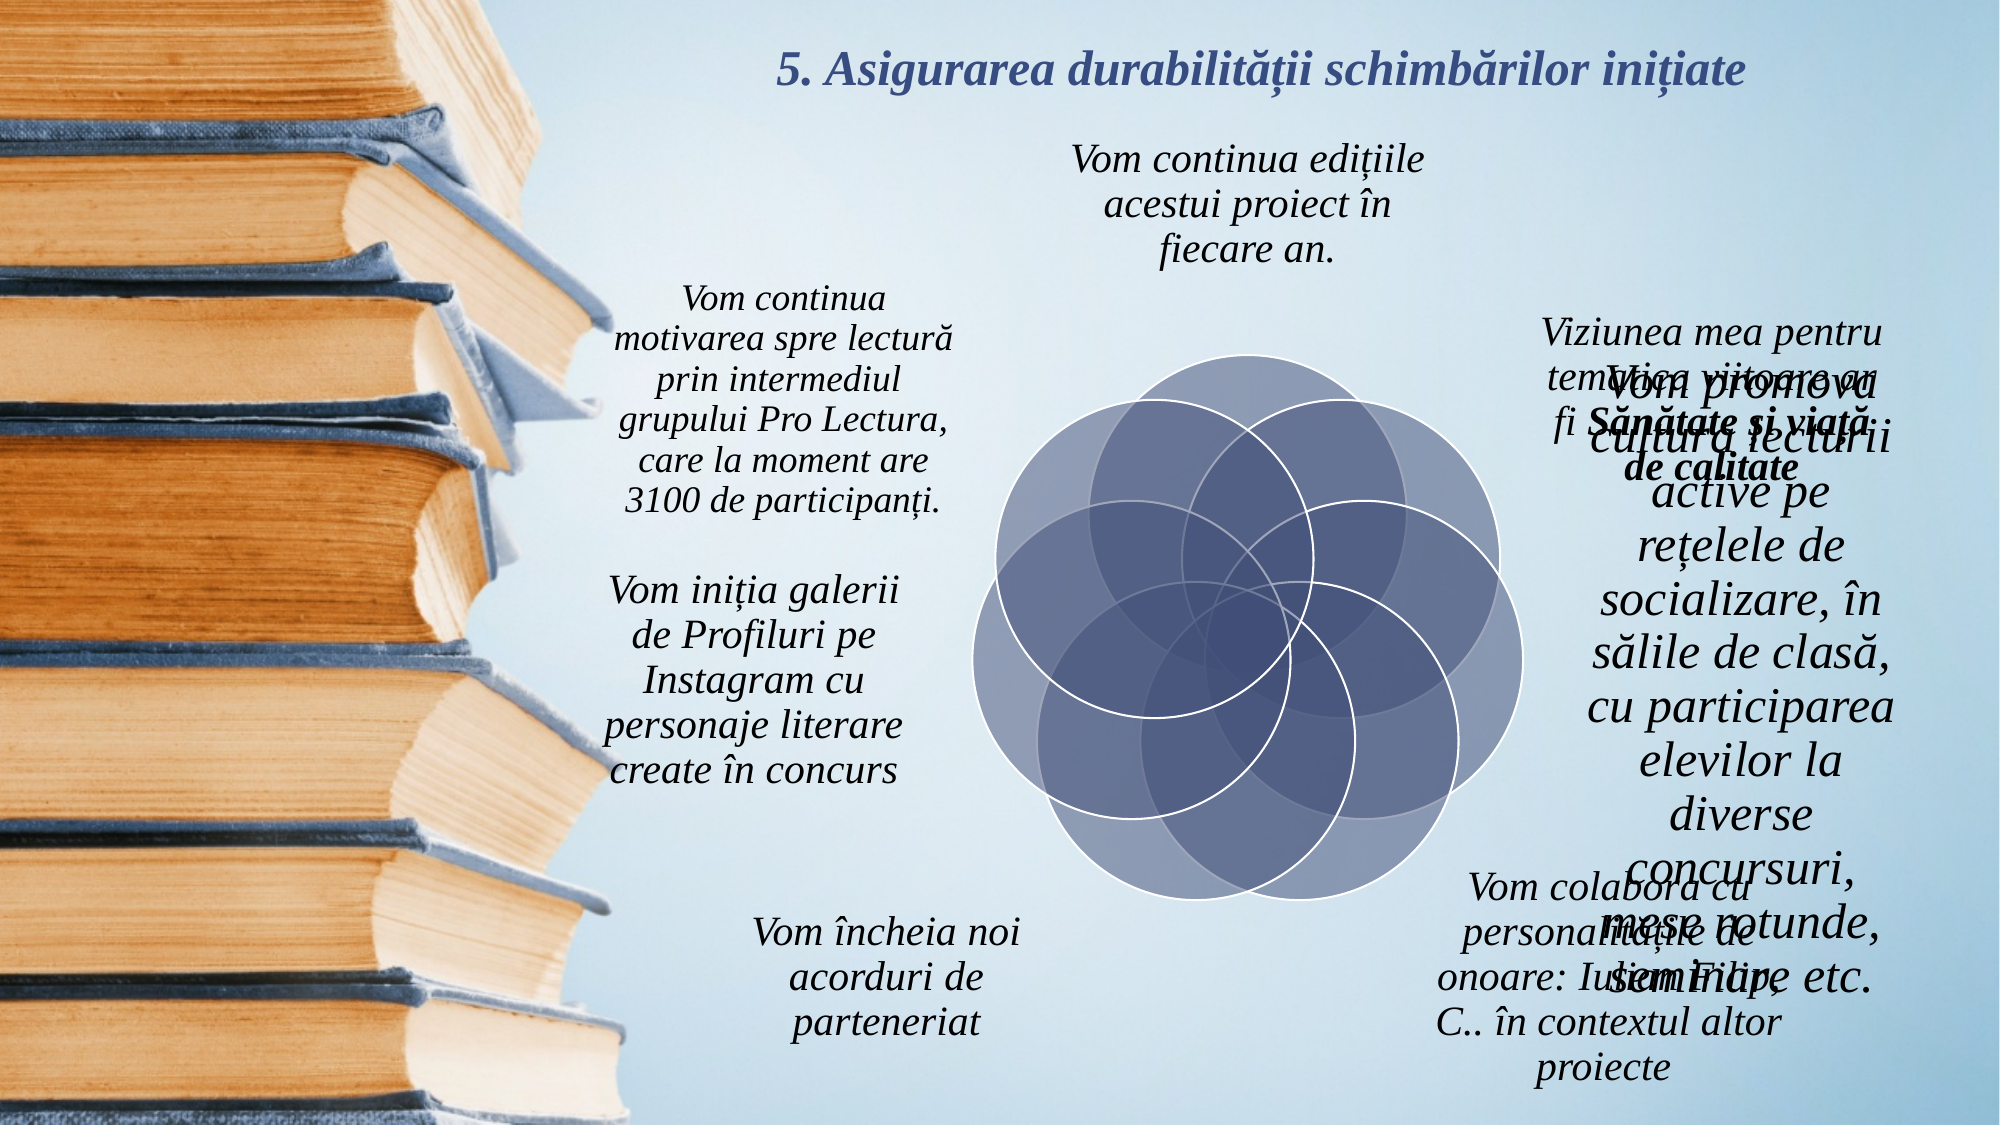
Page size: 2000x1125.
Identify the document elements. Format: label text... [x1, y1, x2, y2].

title 5. Asigurarea durabilității schimbărilor inițiate [657, 19, 1867, 106]
picture [0, 0, 2000, 1125]
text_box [539, 106, 1957, 1083]
